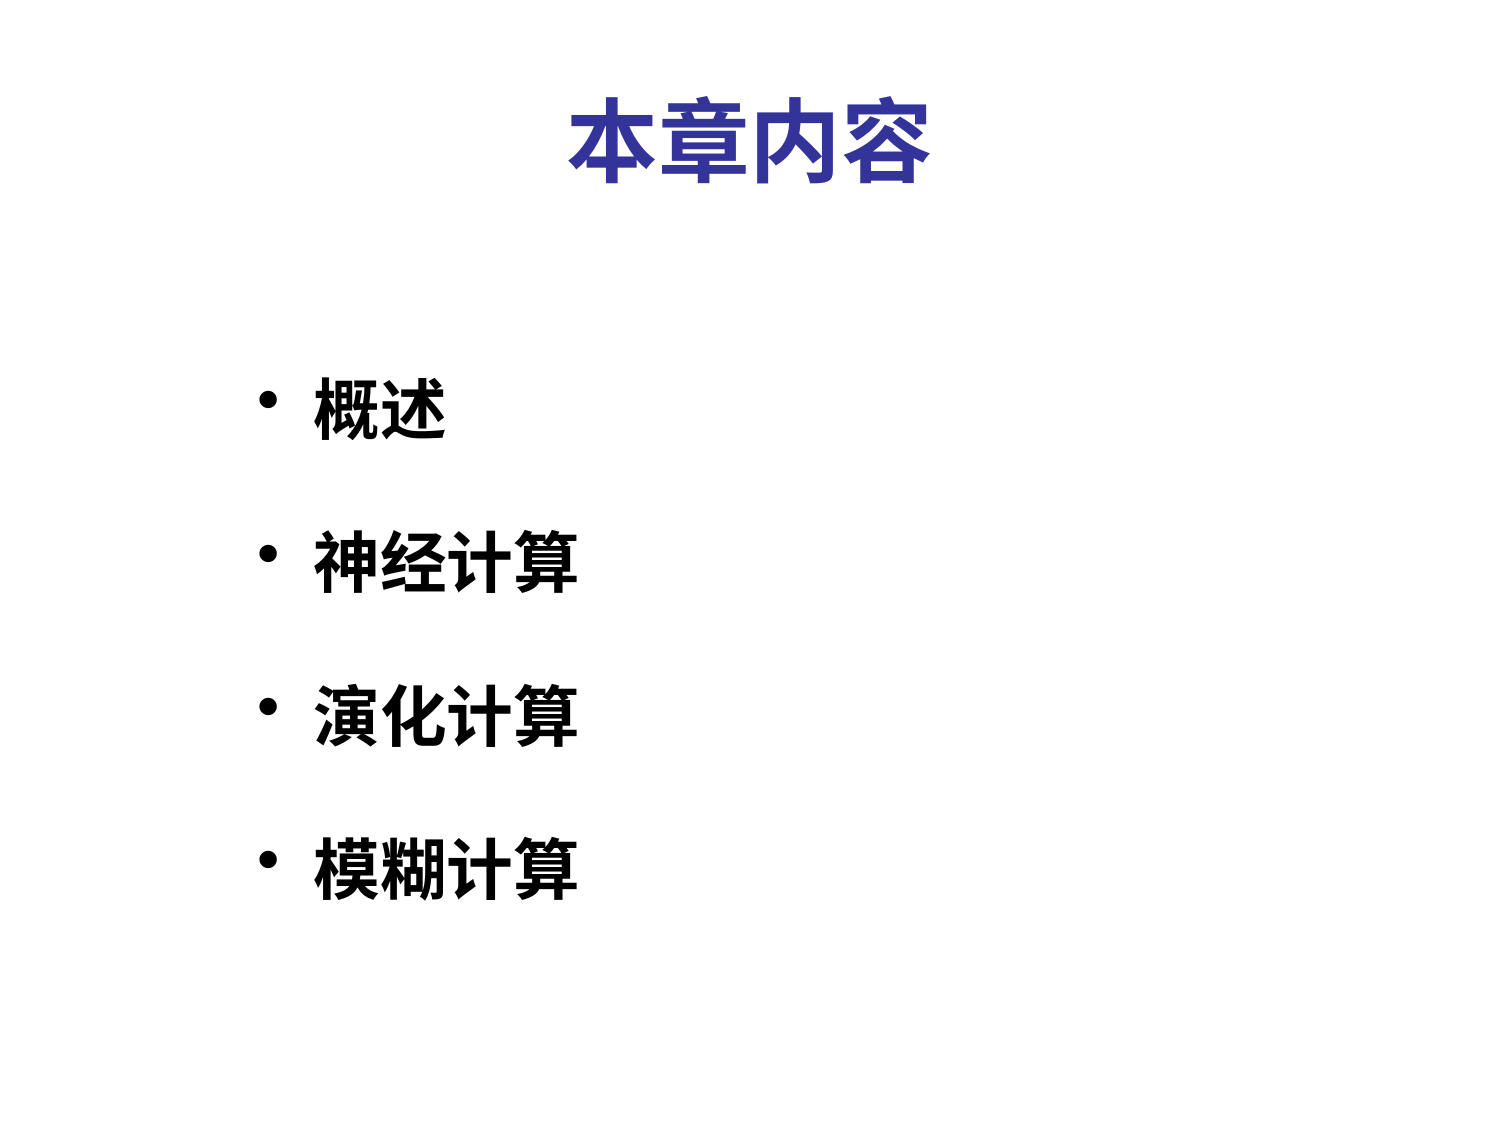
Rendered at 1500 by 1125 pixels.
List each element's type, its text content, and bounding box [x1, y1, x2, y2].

title 本章内容 [75, 45, 1425, 233]
list 概述 神经计算 演化计算 模糊计算 [242, 320, 1317, 974]
